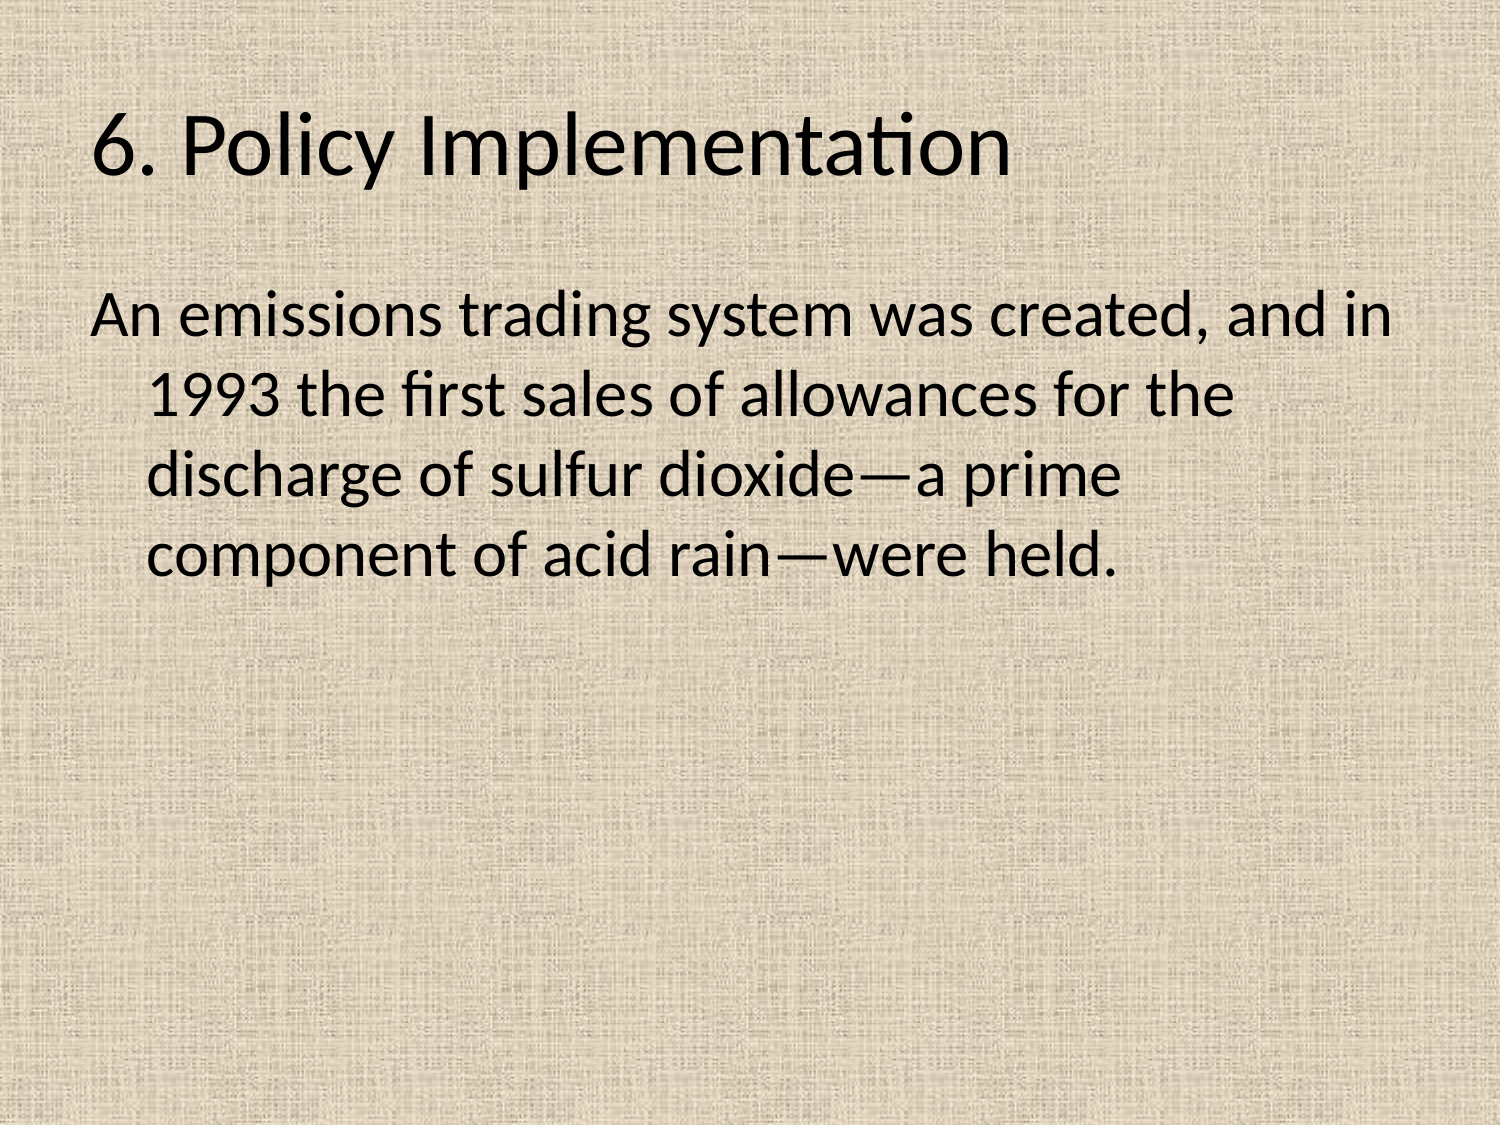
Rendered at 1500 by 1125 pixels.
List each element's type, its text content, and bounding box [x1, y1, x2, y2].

picture [0, 0, 1500, 1125]
list An emissions trading system was created, and in 1993 the first sales of allowances for the discharge of sulfur dioxide—a prime component of acid rain—were held. [75, 262, 1425, 1005]
title 6. Policy Implementation [75, 45, 1425, 233]
